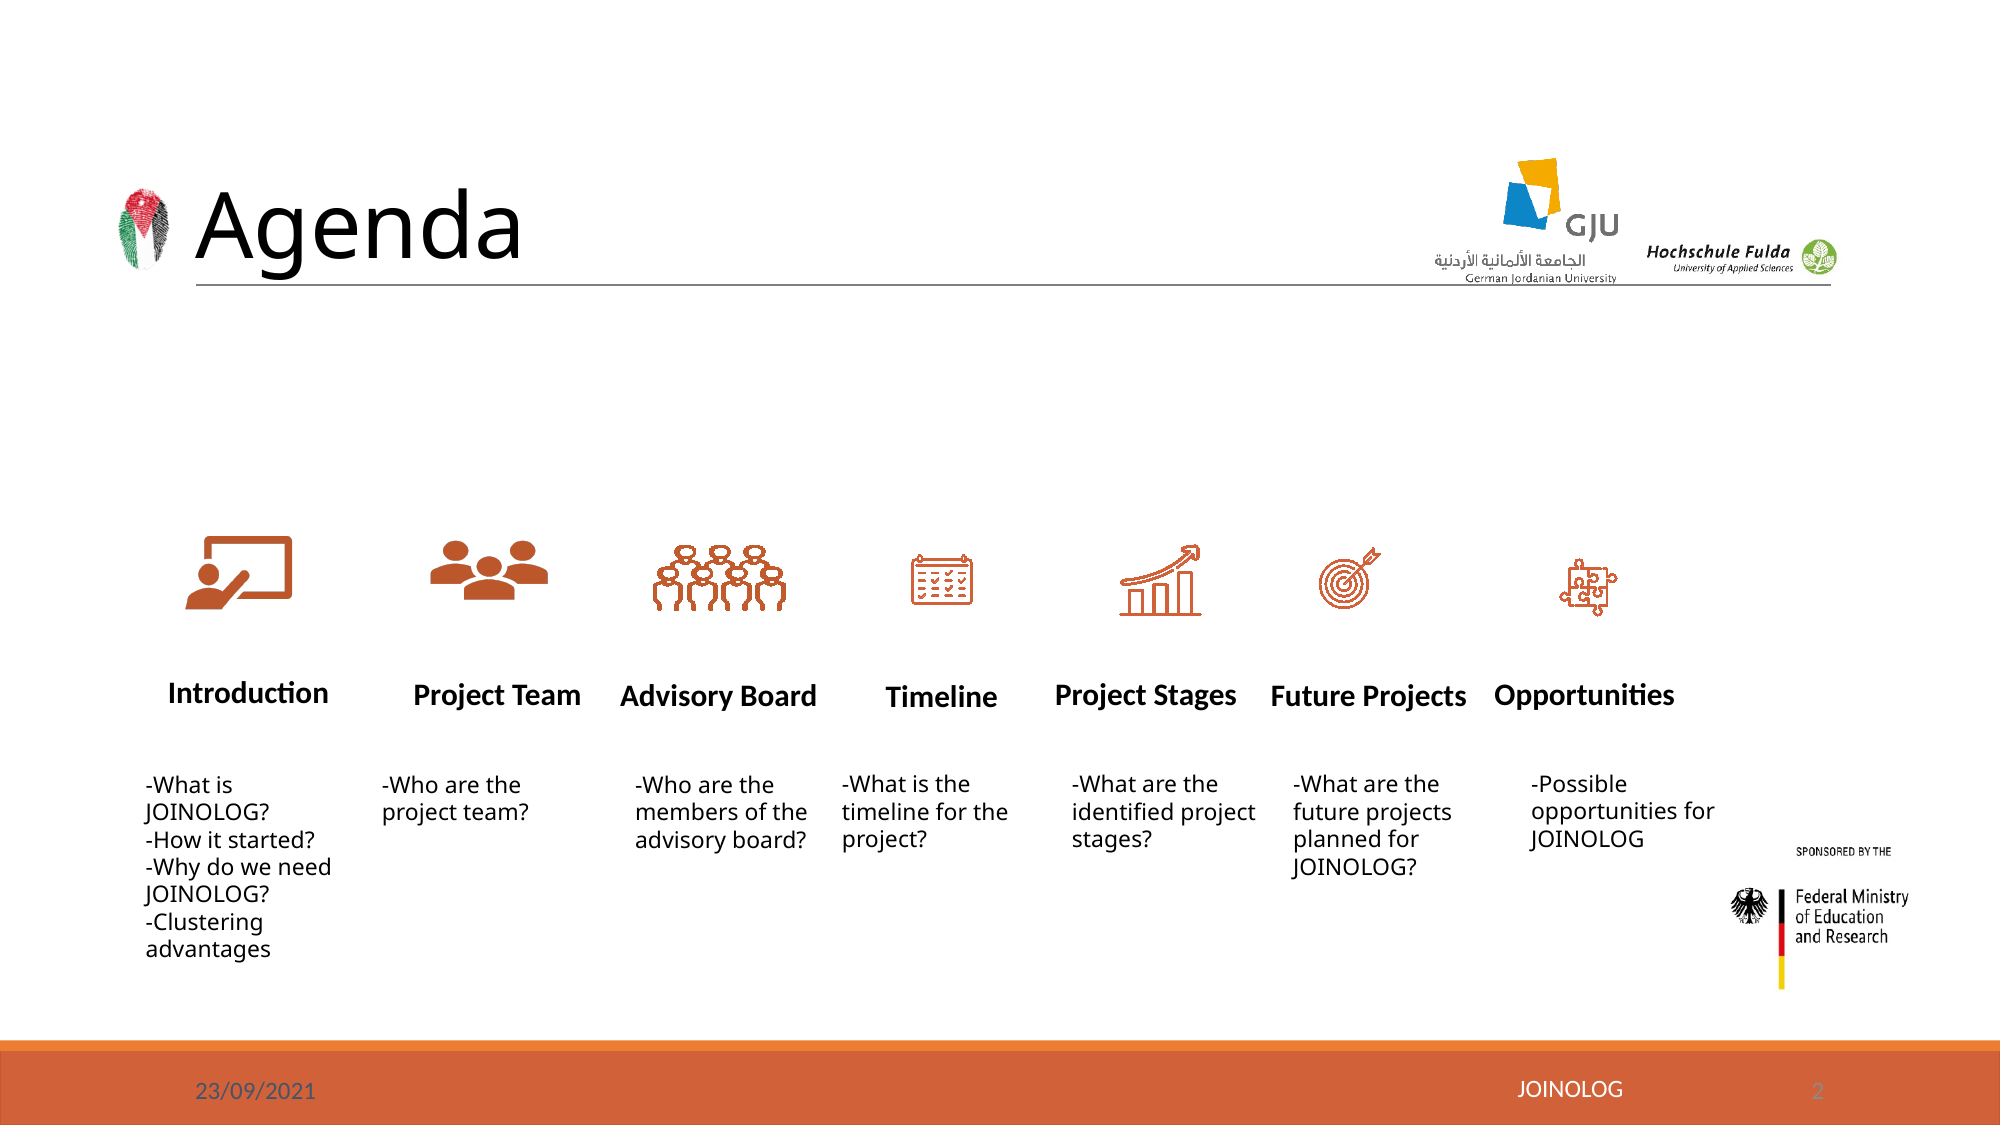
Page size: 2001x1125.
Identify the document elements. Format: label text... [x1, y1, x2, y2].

text_box -Who are the members of the advisory board? [620, 783, 827, 888]
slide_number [180, 1059, 586, 1120]
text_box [133, 512, 1968, 783]
title Agenda [180, 47, 1830, 285]
text_box -What is JOINOLOG? -How it started? -Why do we need JOINOLOG? -Clustering advantages [130, 762, 376, 998]
picture [1830, 231, 1849, 285]
text_box [0, 1052, 2000, 1125]
text_box -What are the future projects planned for JOINOLOG? [1278, 783, 1524, 888]
picture [1701, 827, 2000, 1034]
text_box -What are the identified project stages? [1057, 783, 1278, 888]
picture [82, 166, 180, 292]
text_box -Who are the project team? [367, 783, 612, 860]
text_box -Possible opportunities for JOINOLOG [1516, 783, 1761, 860]
text_box -What is the timeline for the project? [827, 783, 1057, 888]
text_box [1119, 544, 1202, 616]
slide_number 2 [1624, 1059, 1840, 1120]
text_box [911, 554, 973, 605]
footer JOINOLOG [1315, 1057, 1830, 1118]
text_box [0, 1040, 2000, 1052]
